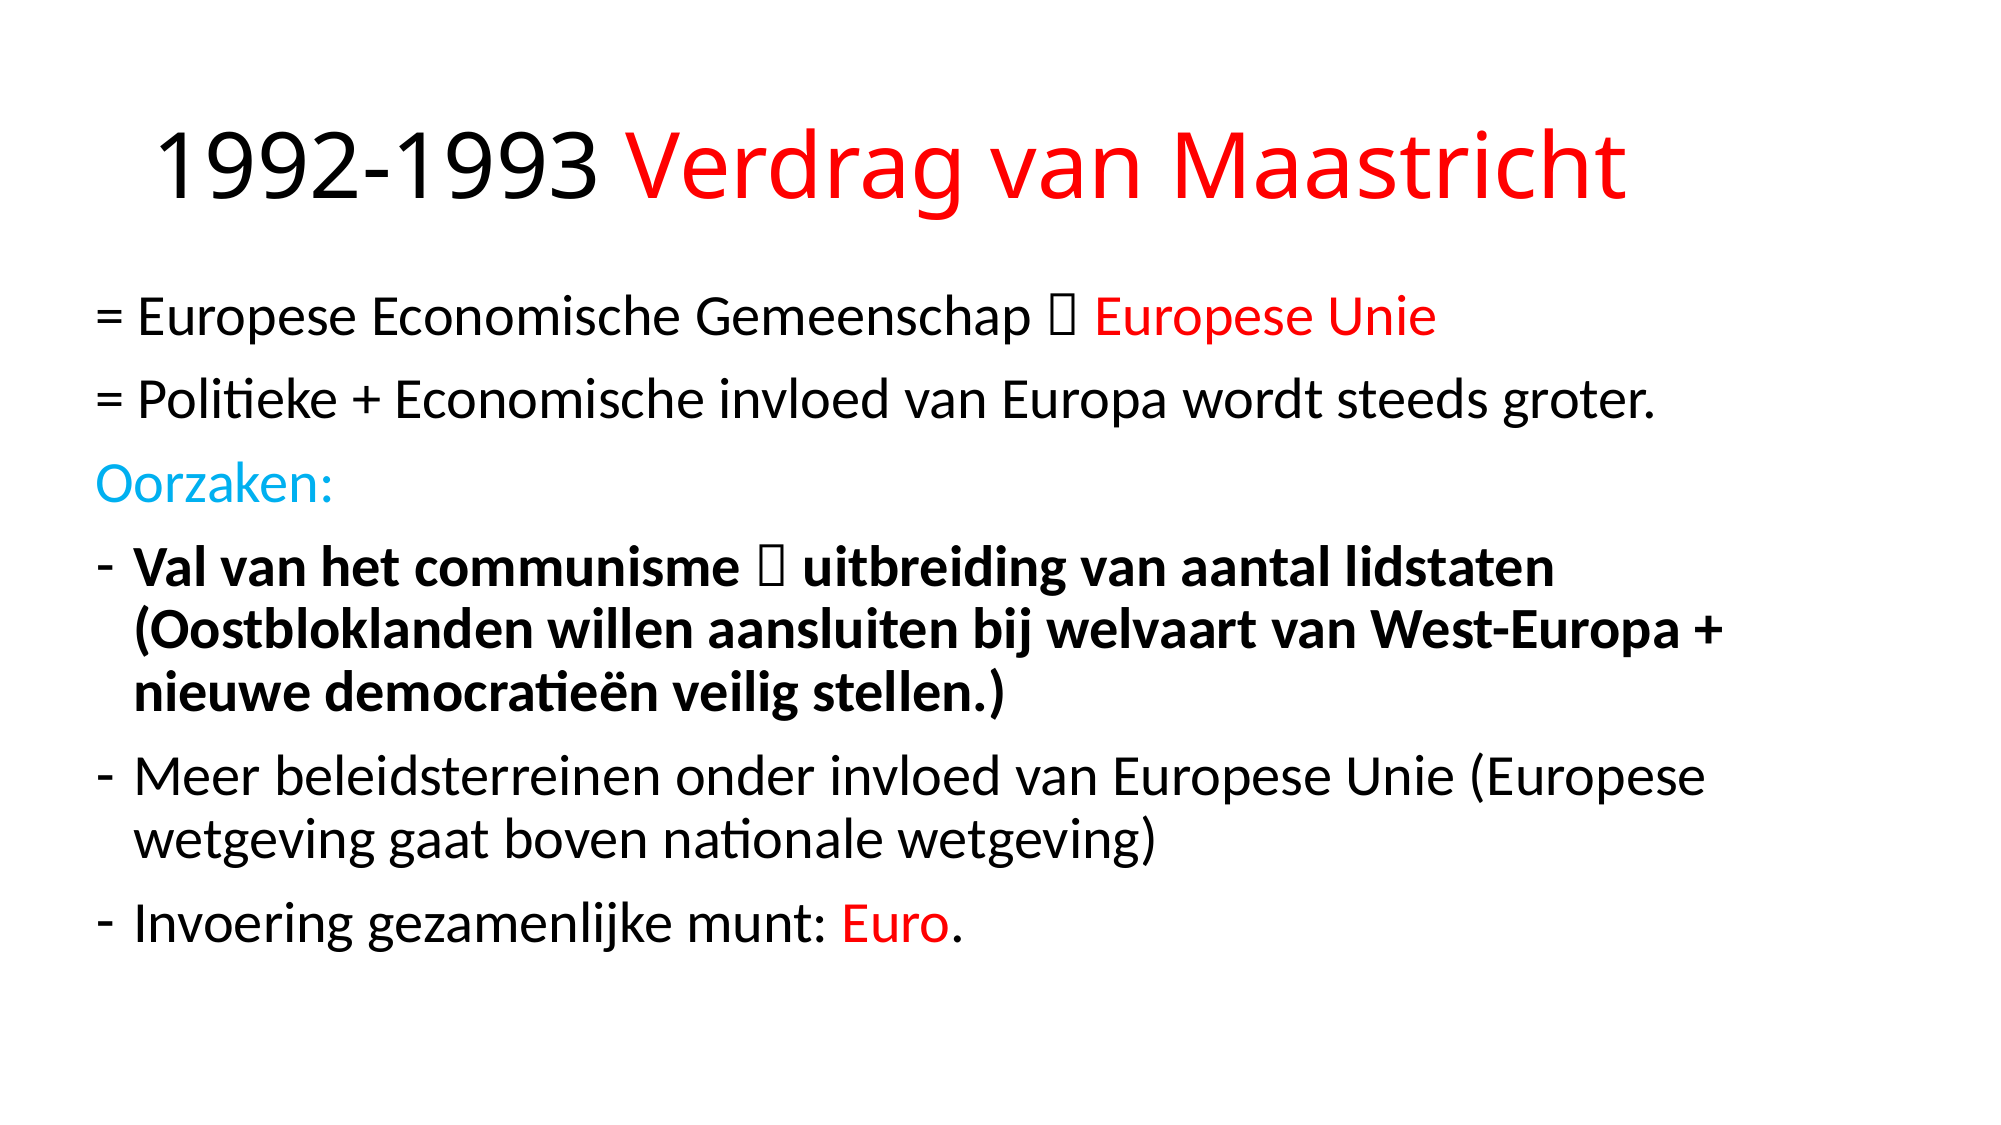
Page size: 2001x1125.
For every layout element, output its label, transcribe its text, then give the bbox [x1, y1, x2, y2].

title 1992-1993 Verdrag van Maastricht [137, 59, 1863, 278]
list = Europese Economische Gemeenschap  Europese Unie = Politieke + Economische invloed van Europa wordt steeds groter. Oorzaken: Val van het communisme  uitbreiding van aantal lidstaten (Oostbloklanden willen aansluiten bij welvaart van West-Europa + nieuwe democratieën veilig stellen.) Meer beleidsterreinen onder invloed van Europese Unie (Europese wetgeving gaat boven nationale wetgeving) Invoering gezamenlijke munt: Euro. [80, 277, 1806, 1053]
